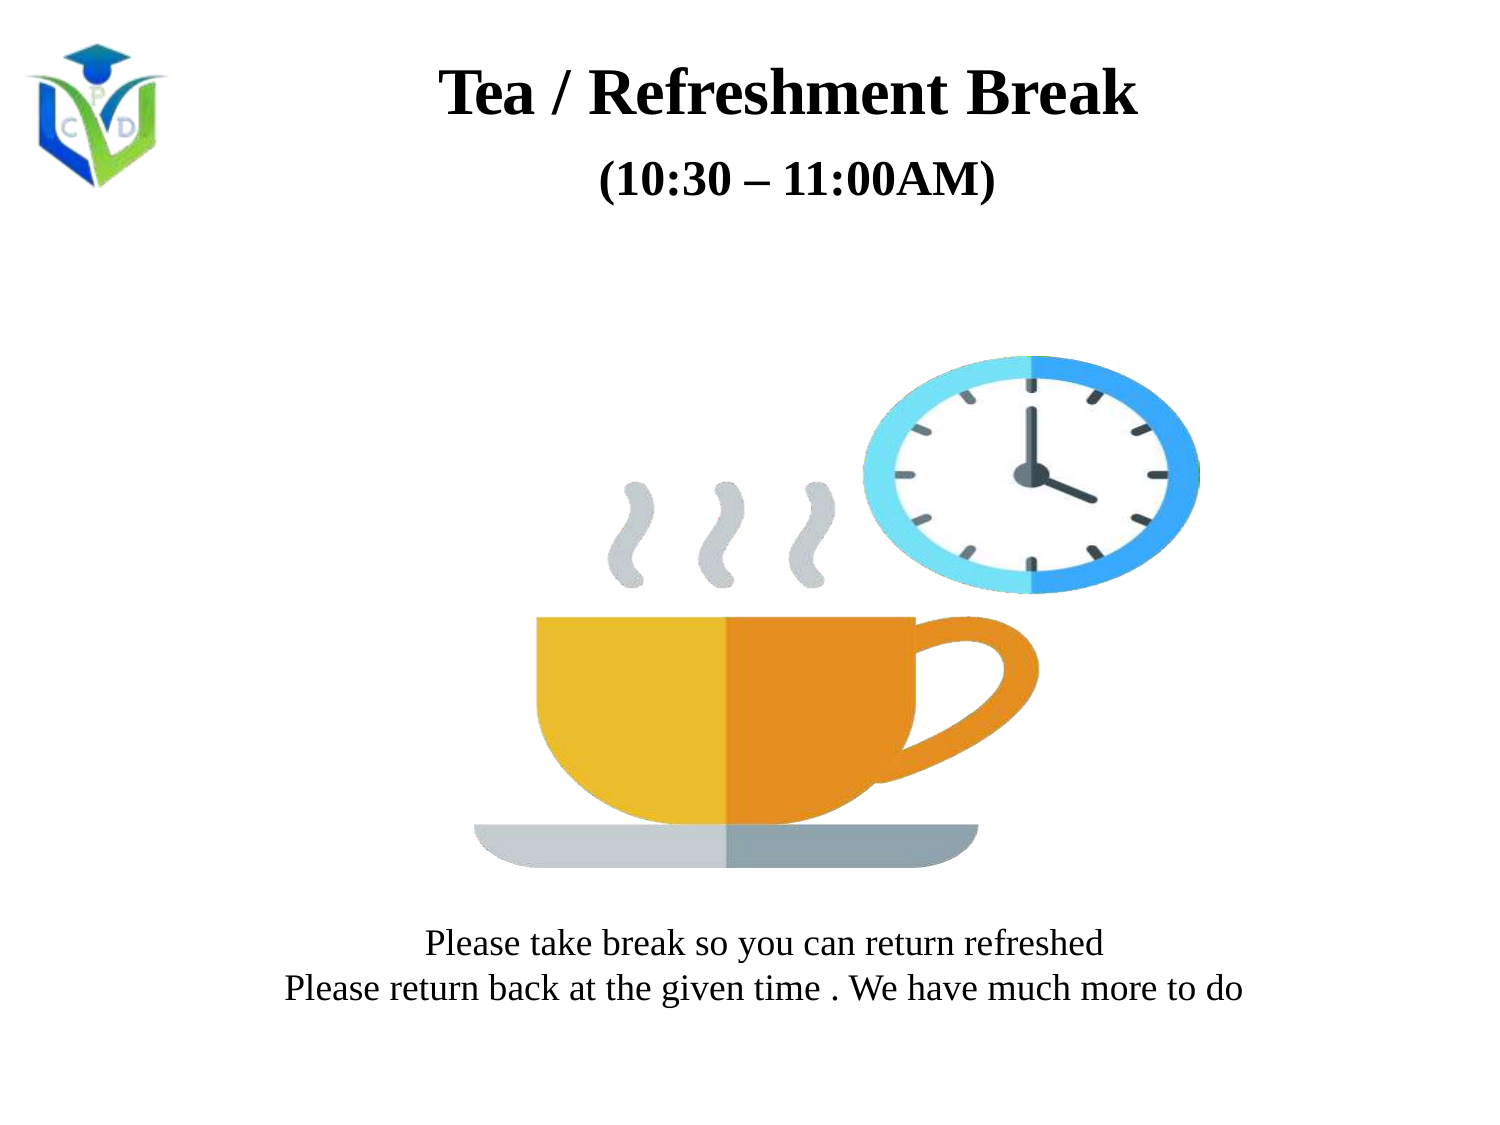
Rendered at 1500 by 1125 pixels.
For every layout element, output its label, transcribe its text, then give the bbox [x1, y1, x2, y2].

title Tea / Refreshment Break (10:30 – 11:00AM) [137, 32, 1438, 223]
text_box Please take break so you can return refreshed Please return back at the given time . We have much more to do [263, 868, 1275, 1059]
picture [24, 42, 171, 188]
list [474, 355, 1201, 869]
